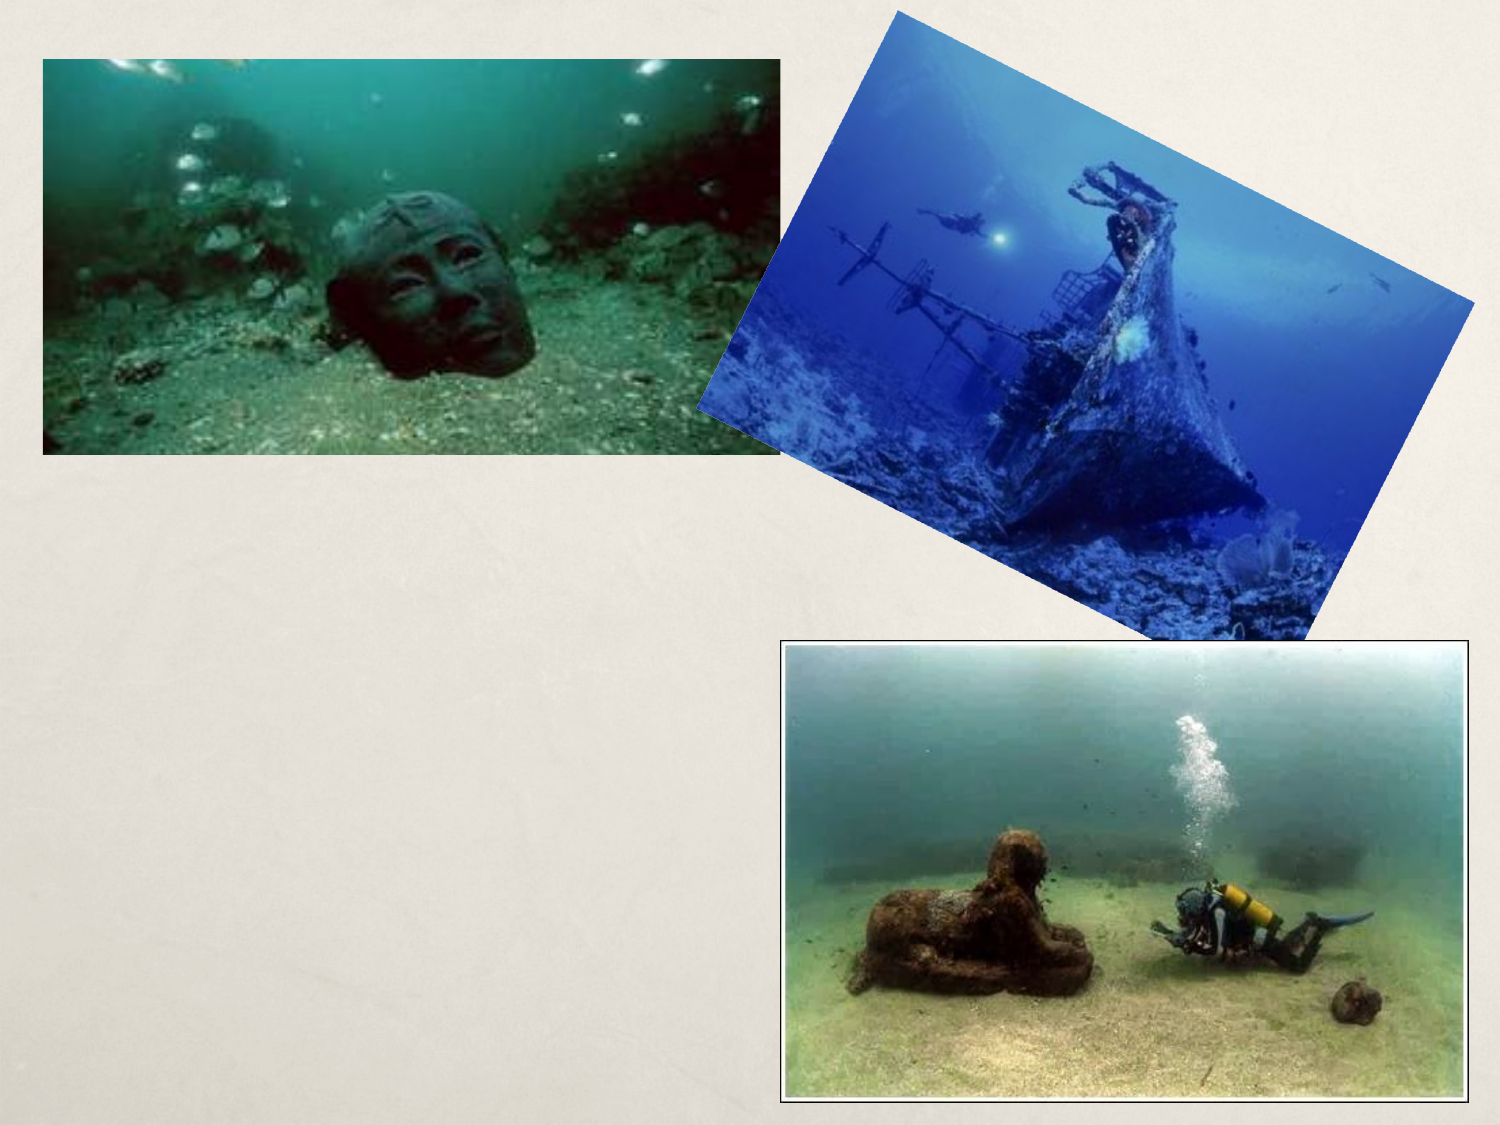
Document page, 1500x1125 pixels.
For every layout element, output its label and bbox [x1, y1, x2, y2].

picture [759, 11, 1410, 580]
picture [1414, 272, 1474, 421]
picture [778, 589, 1470, 1105]
list [41, 58, 783, 457]
